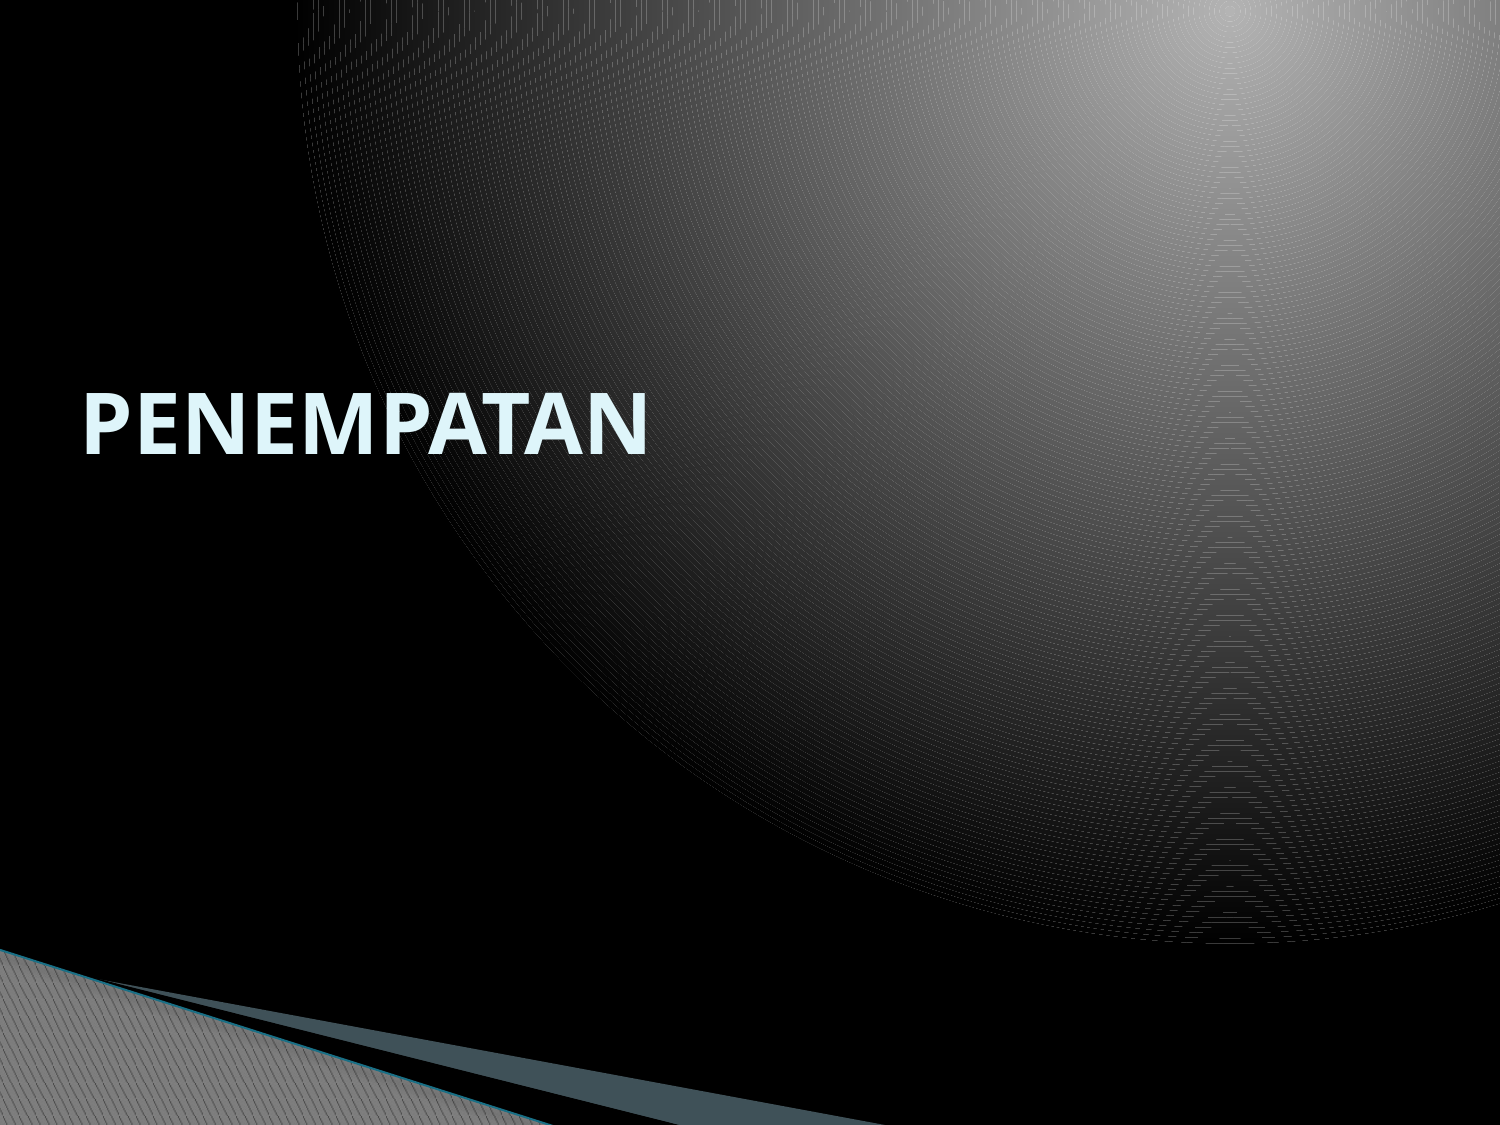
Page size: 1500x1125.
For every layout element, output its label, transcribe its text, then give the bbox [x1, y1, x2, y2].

picture [0, 952, 543, 1125]
title PENEMPATAN [64, 326, 1415, 514]
